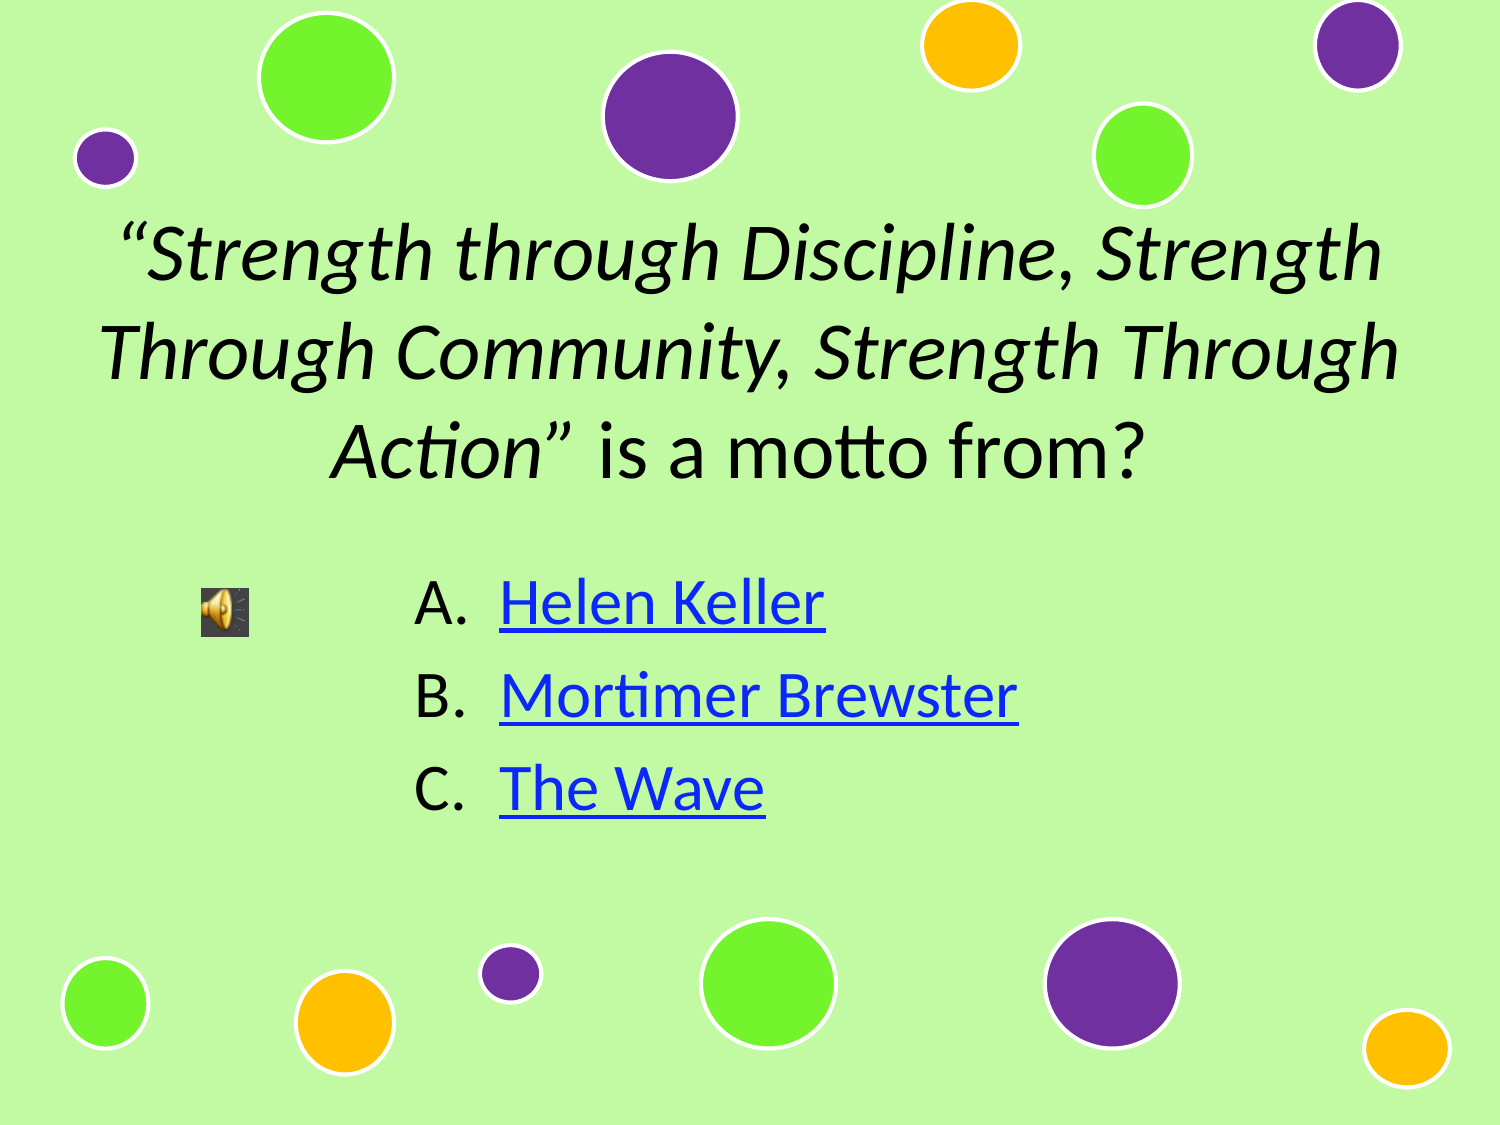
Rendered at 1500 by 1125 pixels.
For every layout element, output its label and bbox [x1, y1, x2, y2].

picture [199, 587, 251, 638]
text_box [62, 0, 1451, 1088]
